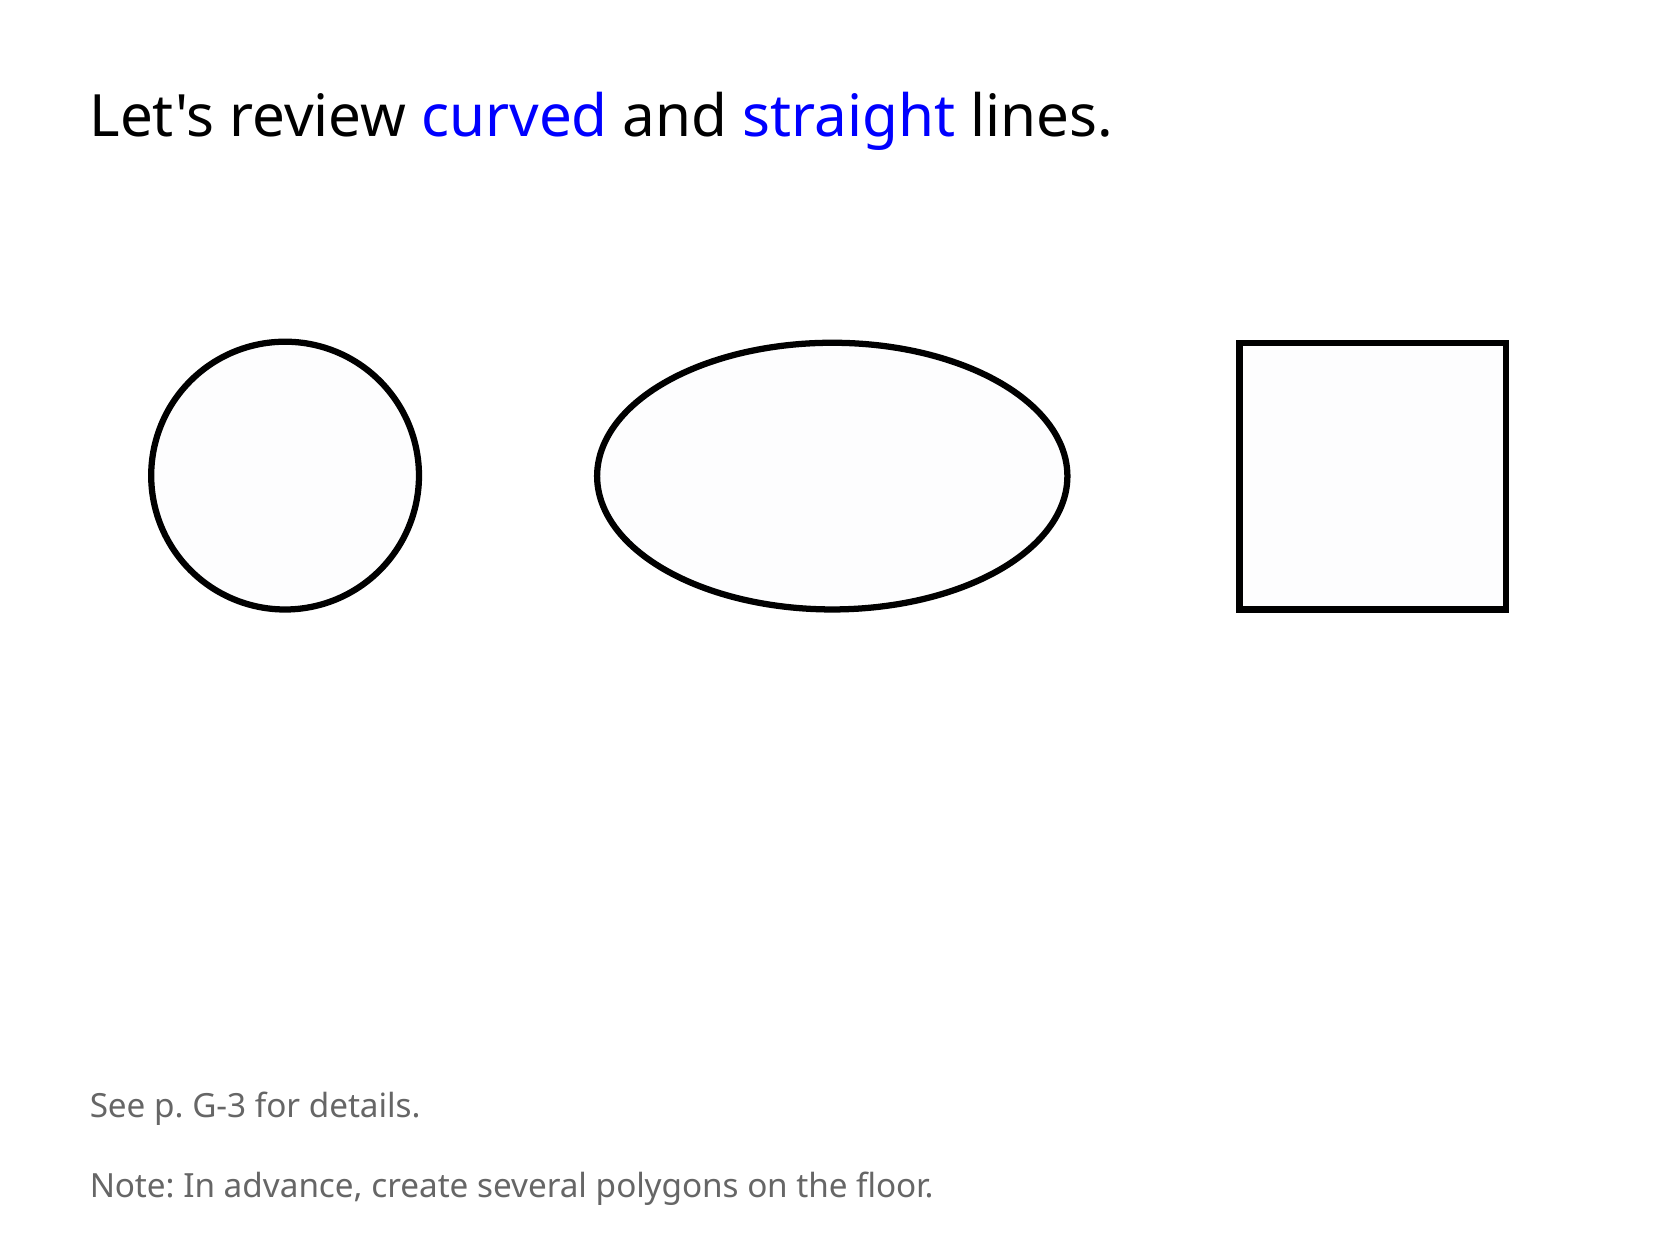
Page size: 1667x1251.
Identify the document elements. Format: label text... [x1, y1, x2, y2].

text_box [596, 341, 1069, 611]
text_box Let's review curved and straight lines. [74, 70, 1428, 156]
text_box See p. G-3 for details. Note: In advance, create several polygons on the floor. [75, 1077, 1145, 1212]
text_box [150, 340, 421, 611]
text_box [1238, 342, 1507, 610]
